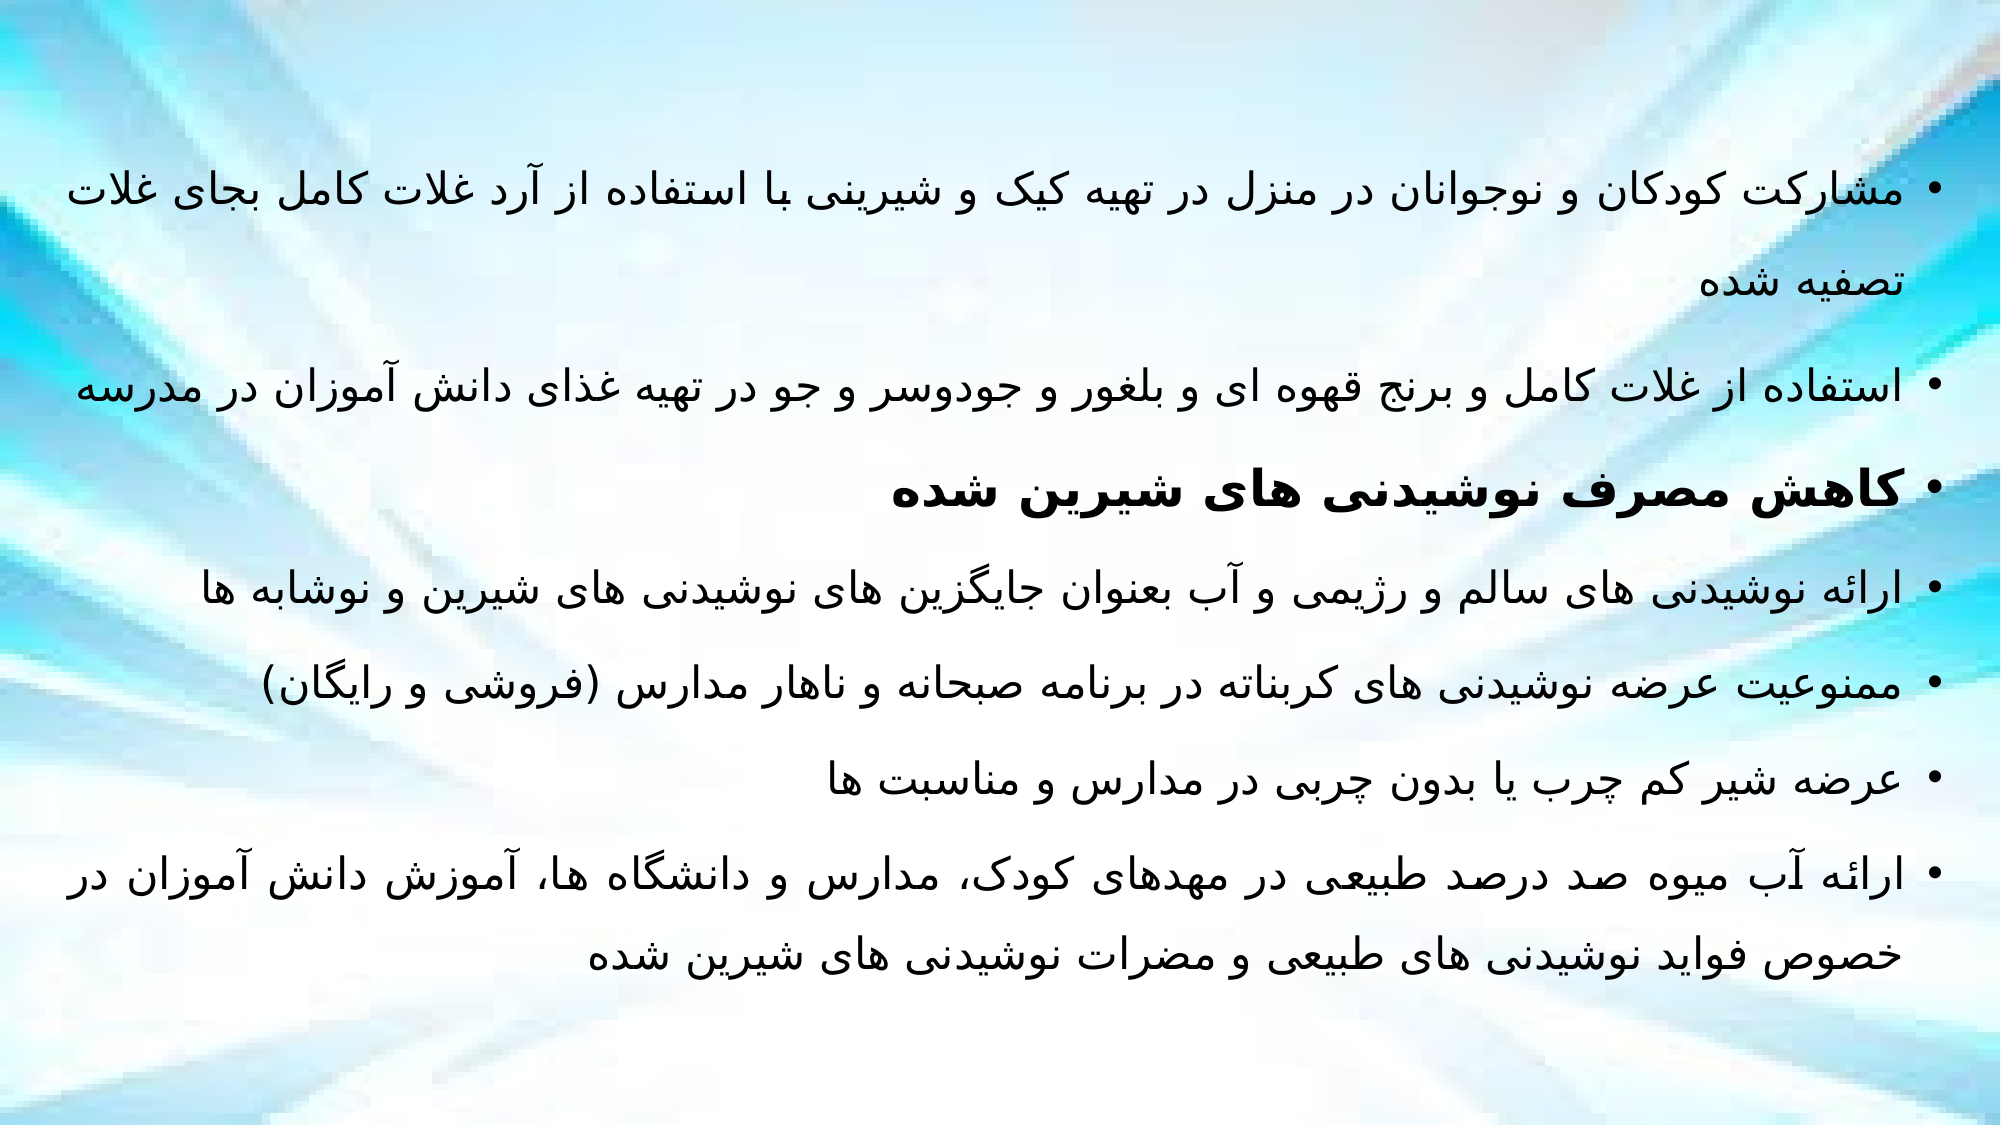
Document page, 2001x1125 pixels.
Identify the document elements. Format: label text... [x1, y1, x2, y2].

list مشارکت کودکان و نوجوانان در منزل در تهیه کیک و شیرینی با استفاده از آرد غلات کامل بجای غلات تصفیه شده استفاده از غلات کامل و برنج قهوه ای و بلغور و جودوسر و جو در تهیه غذای دانش آموزان در مدرسه کاهش مصرف نوشیدنی های شیرین شده ارائه نوشیدنی های سالم و رژیمی و آب بعنوان جایگزین های نوشیدنی های شیرین و نوشابه ها ممنوعیت عرضه نوشیدنی های کربناته در برنامه صبحانه و ناهار مدارس (فروشی و رایگان) عرضه شیر کم چرب یا بدون چربی در مدارس و مناسبت ها ارائه آب میوه صد درصد طبیعی در مهدهای کودک، مدارس و دانشگاه ها، آموزش دانش آموزان در خصوص فواید نوشیدنی های طبیعی و مضرات نوشیدنی های شیرین شده [50, 116, 1955, 1067]
picture [0, 0, 2001, 1125]
